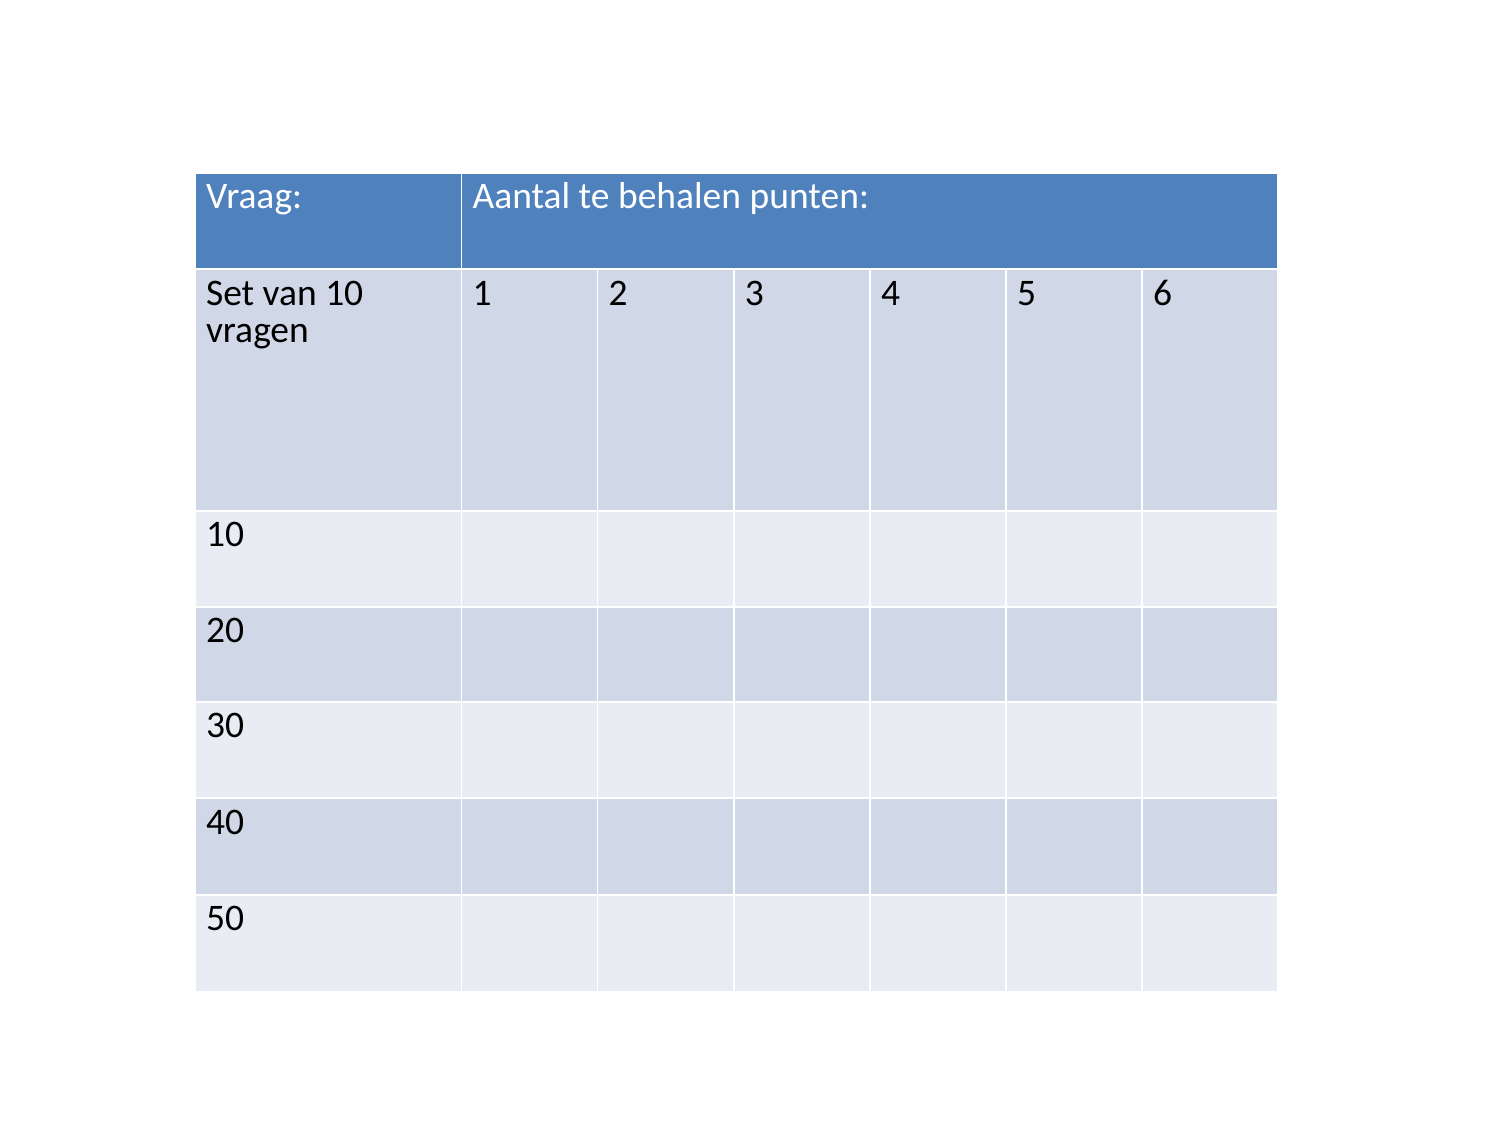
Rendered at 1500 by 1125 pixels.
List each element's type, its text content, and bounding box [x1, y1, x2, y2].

table_cell [735, 703, 869, 797]
table_cell [462, 799, 597, 894]
table_cell [1143, 608, 1277, 701]
table_cell [598, 703, 733, 797]
table_header Aantal te behalen punten: [462, 174, 1277, 268]
table_cell 2 [598, 270, 733, 510]
table_cell [1007, 799, 1141, 894]
table_cell [735, 896, 869, 991]
table_cell [598, 608, 733, 701]
table_cell 30 [196, 703, 461, 797]
table_cell [735, 608, 869, 701]
table_cell [1007, 896, 1141, 991]
table_cell [1007, 512, 1141, 606]
table_cell [871, 512, 1005, 606]
table_cell [1007, 703, 1141, 797]
table_cell [598, 896, 733, 991]
table_cell [871, 608, 1005, 701]
table_cell [462, 512, 597, 606]
table_cell [1007, 608, 1141, 701]
table_cell [871, 896, 1005, 991]
table_cell [598, 512, 733, 606]
table_cell [1143, 896, 1277, 991]
table_cell 6 [1143, 270, 1277, 510]
table_cell 3 [735, 270, 869, 510]
table_header Vraag: [196, 174, 461, 268]
table_cell 50 [196, 896, 461, 991]
table_cell 4 [871, 270, 1005, 510]
table_cell [462, 608, 597, 701]
table_cell [462, 703, 597, 797]
table_cell [462, 896, 597, 991]
table_cell [1143, 512, 1277, 606]
table_cell [1143, 799, 1277, 894]
table_cell [871, 799, 1005, 894]
table_cell [735, 799, 869, 894]
table_cell [1143, 703, 1277, 797]
table_cell [871, 703, 1005, 797]
table_cell 40 [196, 799, 461, 894]
table_cell Set van 10 vragen [196, 270, 461, 510]
table_cell [735, 512, 869, 606]
table_cell 10 [196, 512, 461, 606]
table_cell [598, 799, 733, 894]
table_cell 20 [196, 608, 461, 701]
table_cell 5 [1007, 270, 1141, 510]
table_cell 1 [462, 270, 597, 510]
